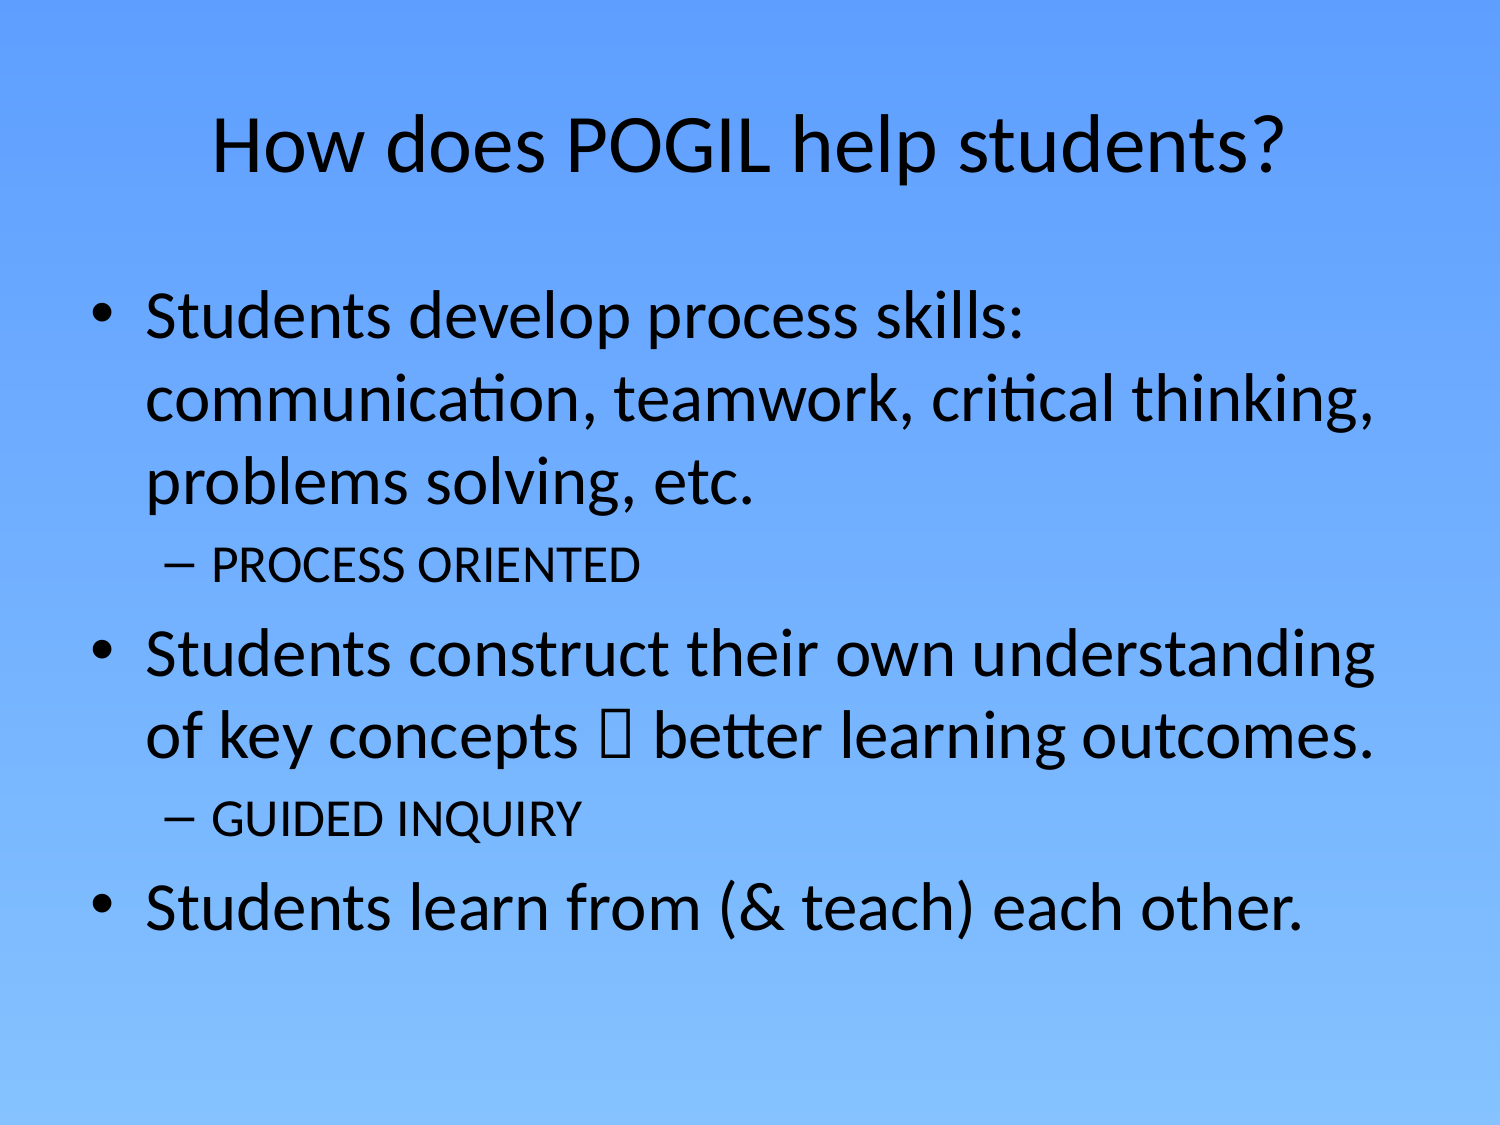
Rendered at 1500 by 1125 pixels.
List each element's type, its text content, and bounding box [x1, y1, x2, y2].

title How does POGIL help students? [75, 45, 1425, 233]
list Students develop process skills: communication, teamwork, critical thinking, problems solving, etc. PROCESS ORIENTED Students construct their own understanding of key concepts  better learning outcomes. GUIDED INQUIRY Students learn from (& teach) each other. [75, 262, 1425, 1005]
